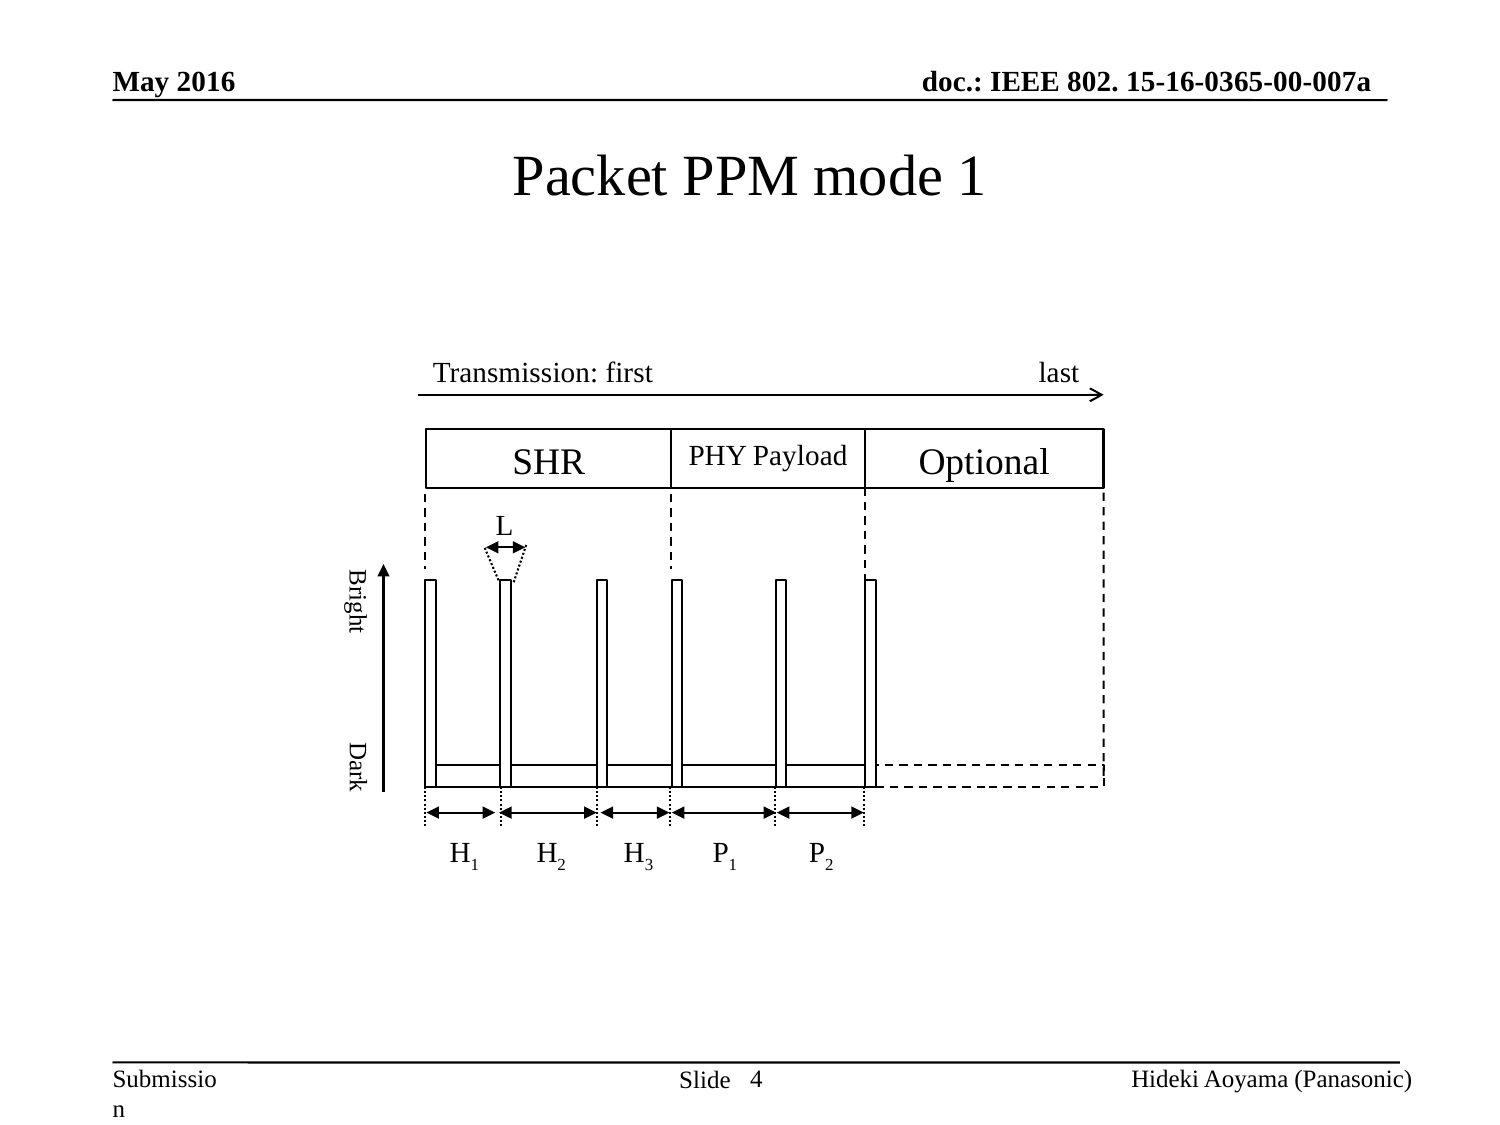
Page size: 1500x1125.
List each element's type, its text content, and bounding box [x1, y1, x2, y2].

footer Hideki Aoyama (Panasonic) [900, 1062, 1413, 1093]
title Packet PPM mode 1 [112, 112, 1388, 232]
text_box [336, 346, 1104, 877]
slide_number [112, 62, 375, 98]
slide_number 4 [741, 1062, 771, 1093]
